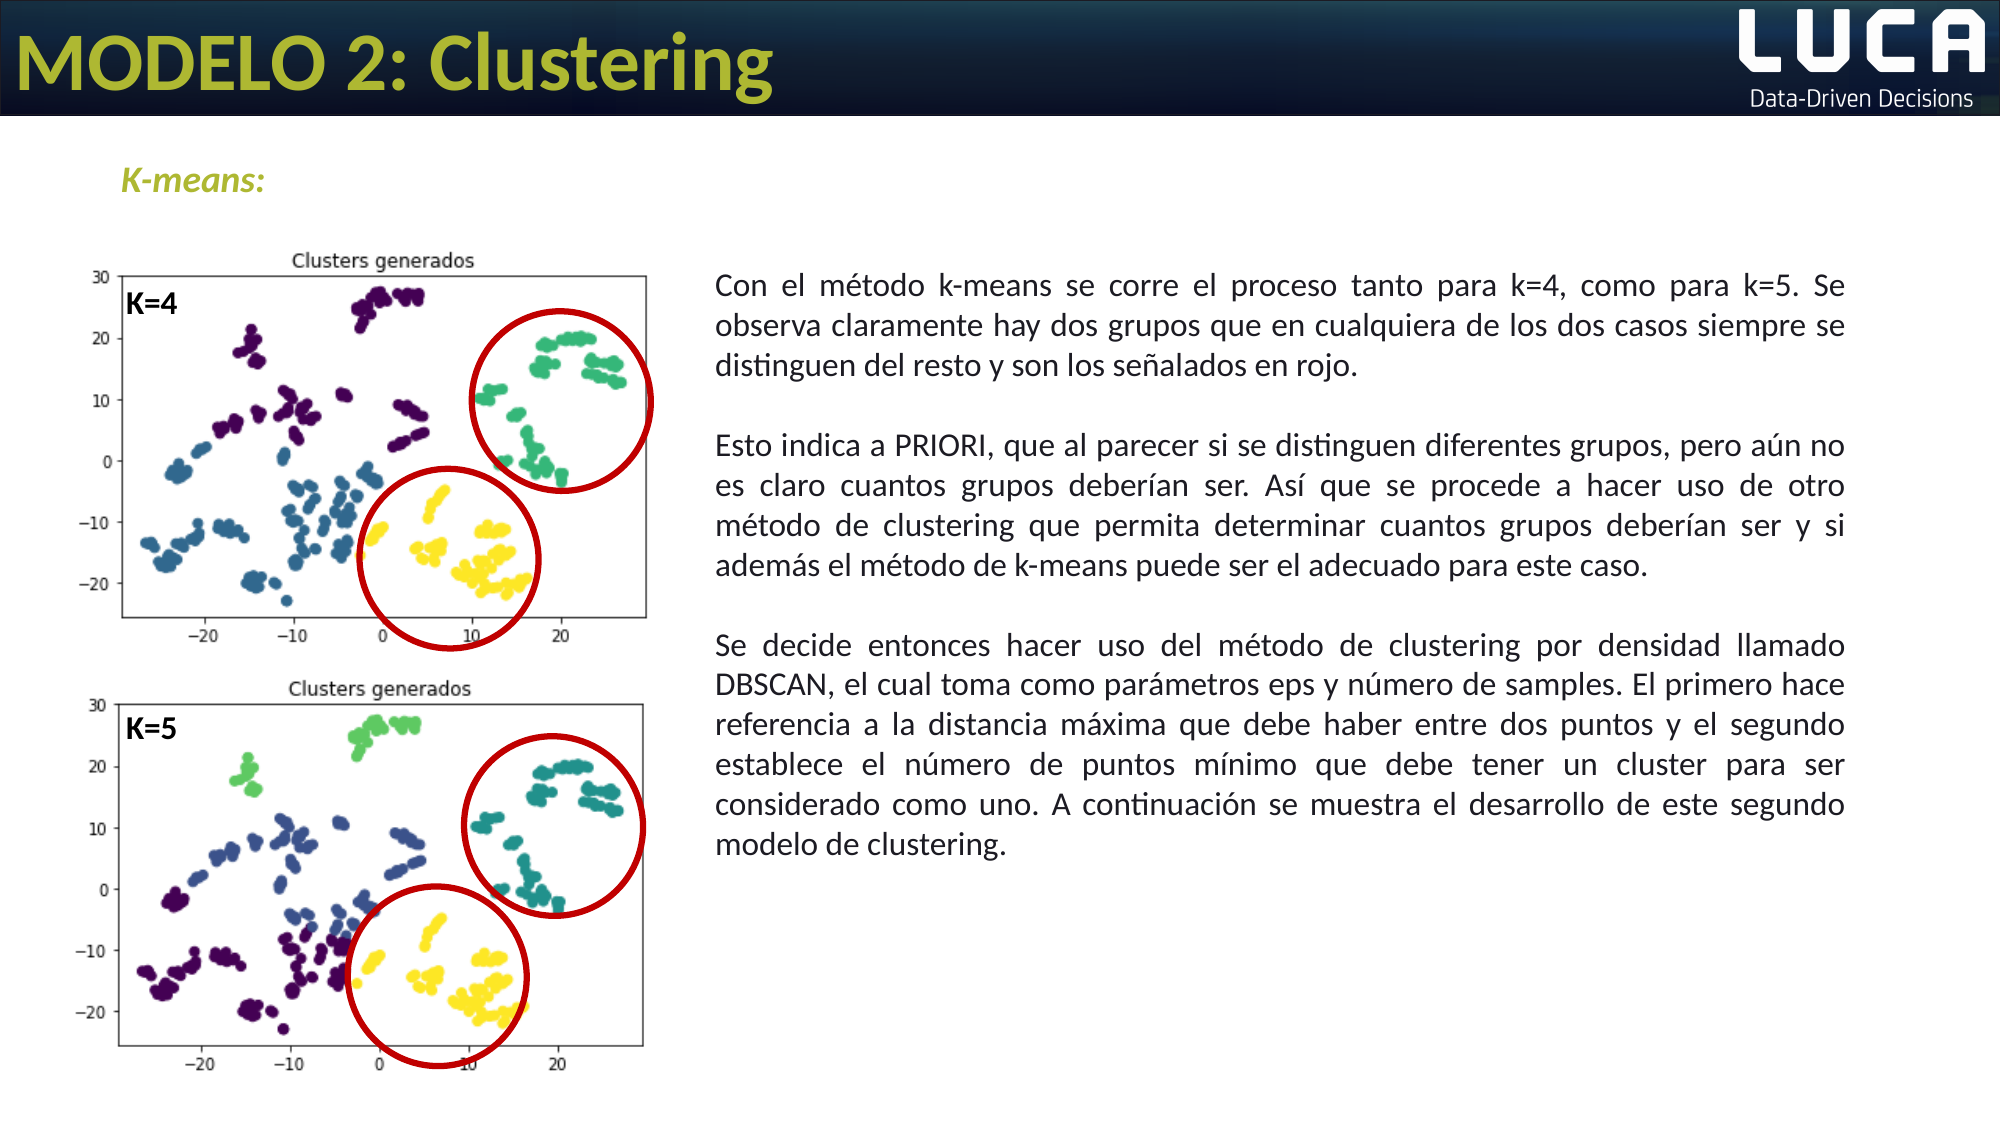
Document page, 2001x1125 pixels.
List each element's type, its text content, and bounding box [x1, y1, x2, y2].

text_box Con el método k-means se corre el proceso tanto para k=4, como para k=5. Se observa claramente hay dos grupos que en cualquiera de los dos casos siempre se distinguen del resto y son los señalados en rojo. Esto indica a PRIORI, que al parecer si se distinguen diferentes grupos, pero aún no es claro cuantos grupos deberían ser. Así que se procede a hacer uso de otro método de clustering que permita determinar cuantos grupos deberían ser y si además el método de k-means puede ser el adecuado para este caso. Se decide entonces hacer uso del método de clustering por densidad llamado DBSCAN, el cual toma como parámetros eps y número de samples. El primero hace referencia a la distancia máxima que debe haber entre dos puntos y el segundo establece el número de puntos mínimo que debe tener un cluster para ser considerado como uno. A continuación se muestra el desarrollo de este segundo modelo de clustering. [700, 256, 1862, 870]
picture [0, 0, 2000, 117]
text_box K-means: [106, 147, 719, 208]
picture [62, 235, 680, 1094]
